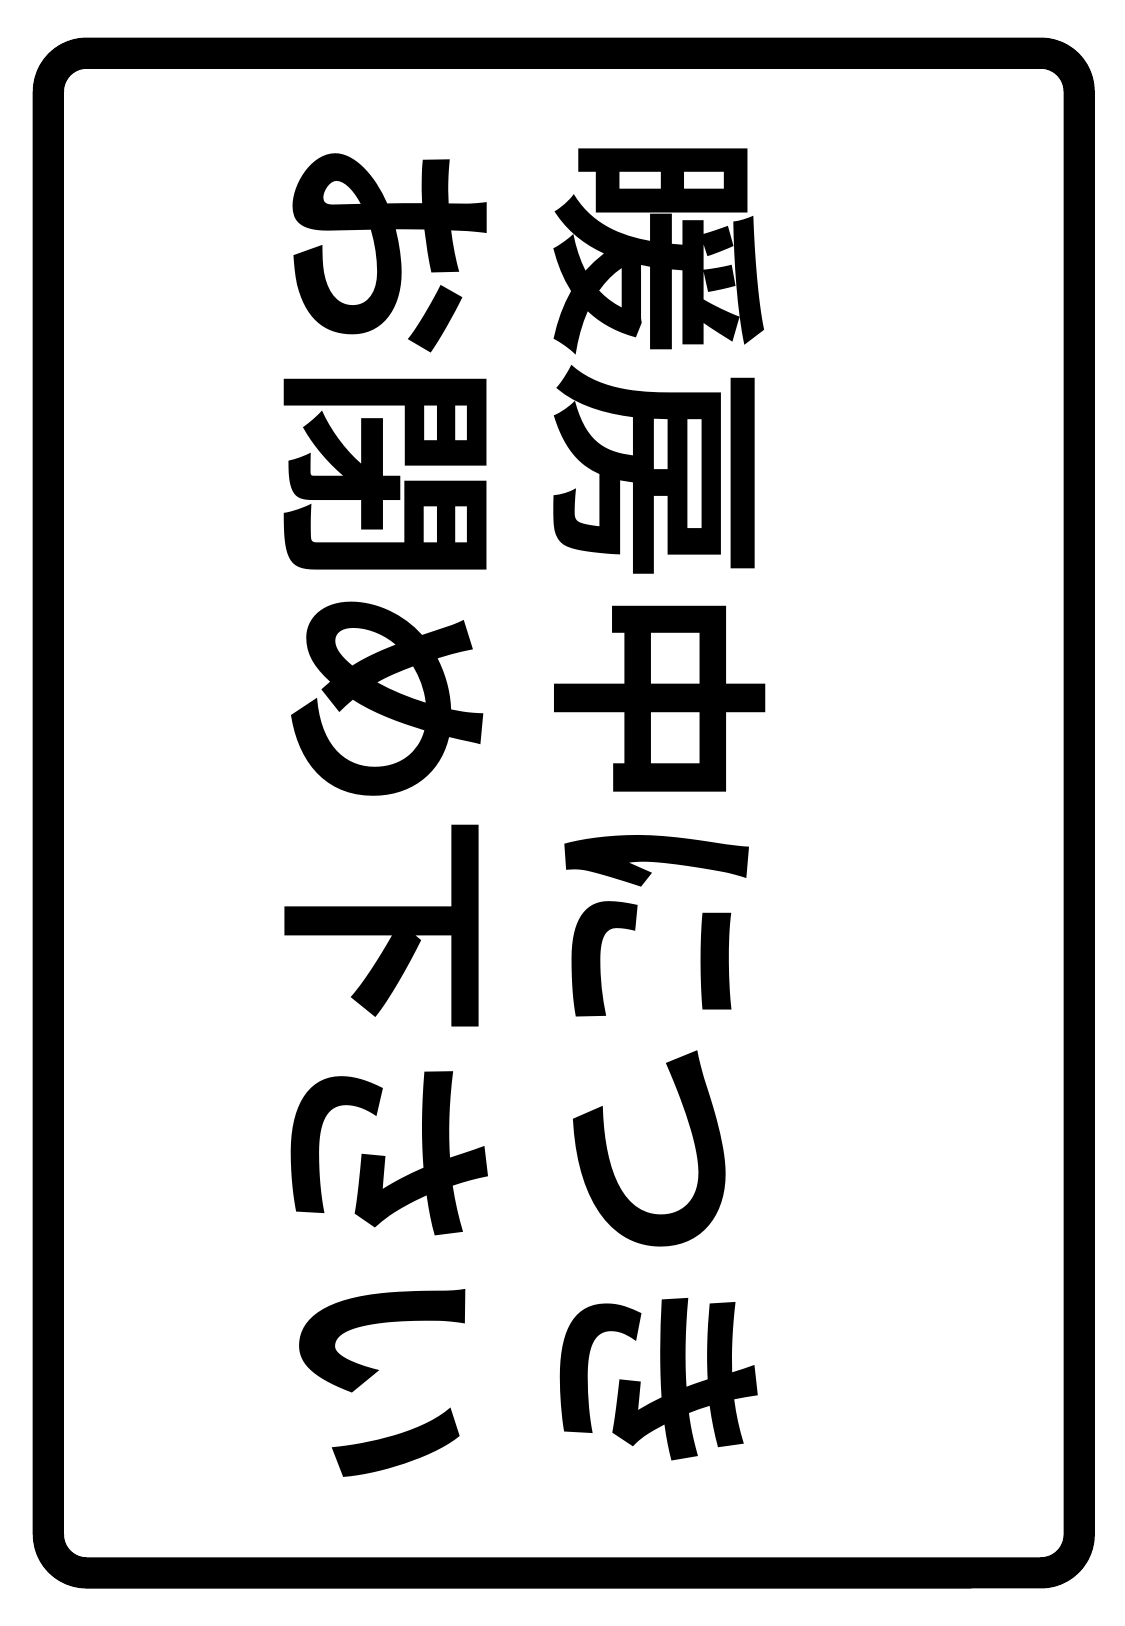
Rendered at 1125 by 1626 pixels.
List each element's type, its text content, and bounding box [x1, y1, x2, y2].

text_box [46, 51, 1082, 1576]
text_box 暖房中につき お閉め下さい [252, 53, 828, 1573]
